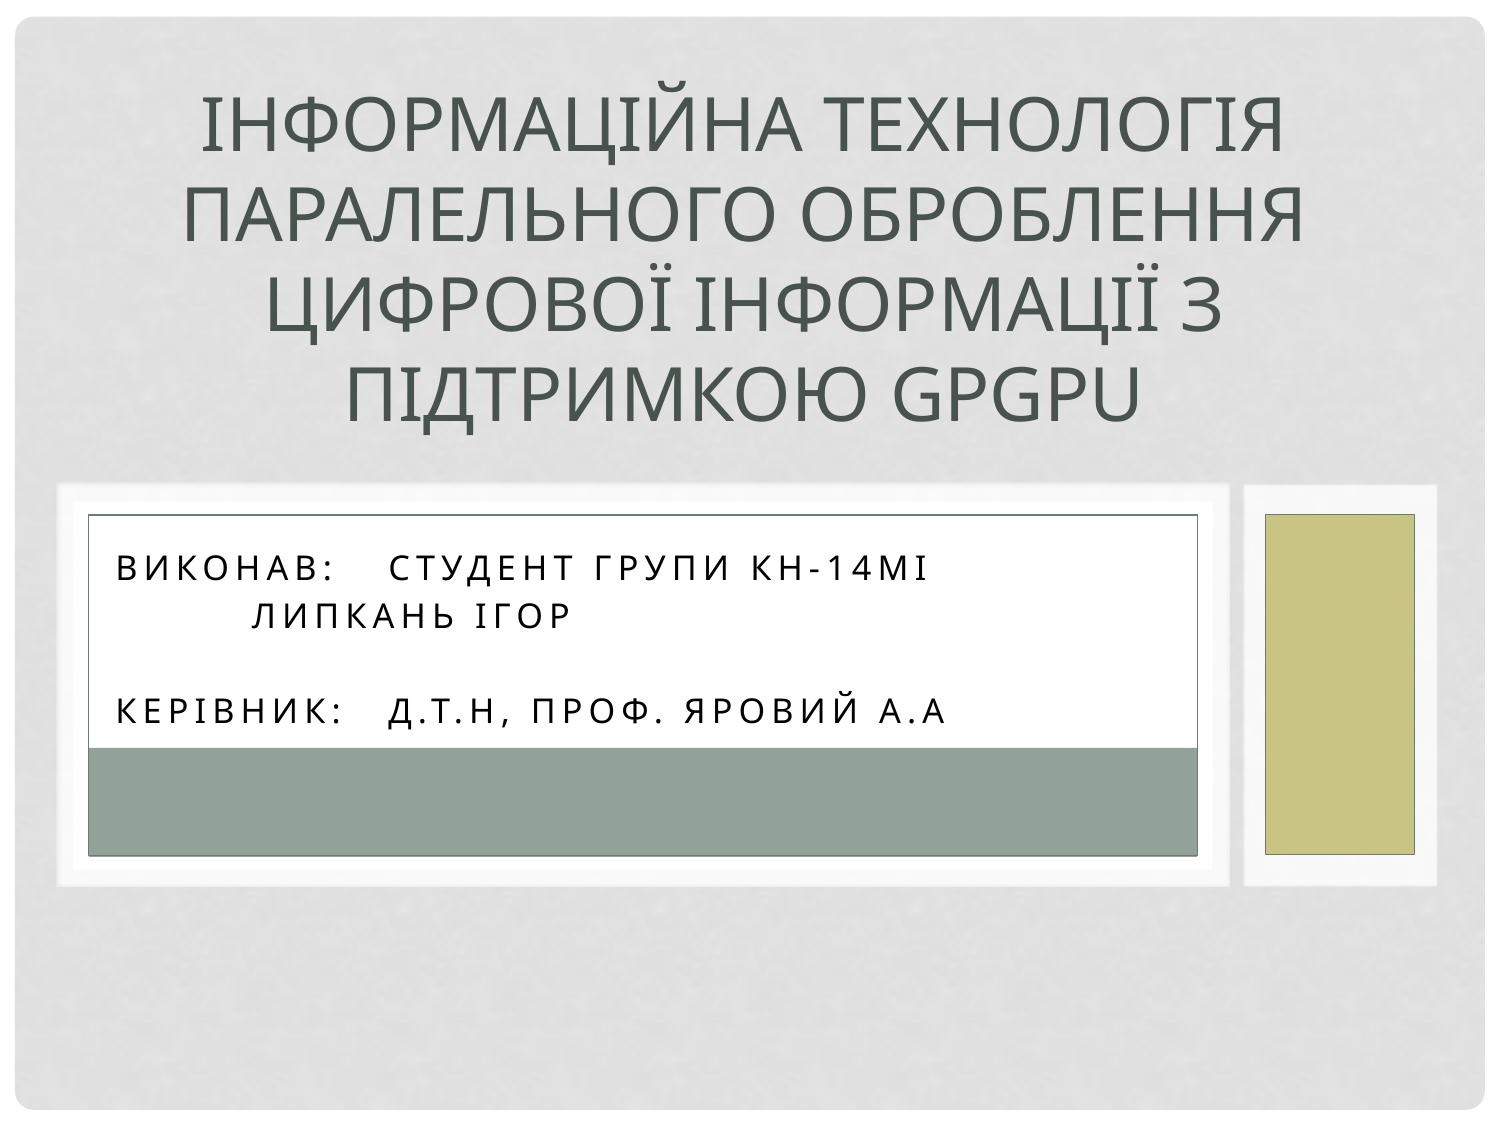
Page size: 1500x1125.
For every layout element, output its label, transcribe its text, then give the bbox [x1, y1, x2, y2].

subtitle Виконав: студент групи КН-14мі Липкань Ігор Керівник: д.т.н, проф. Яровий А.А [100, 538, 1176, 740]
title Інформаційна технологія паралельного оброблення цифрової інформації з підтримкою GPGPU [64, 78, 1424, 445]
